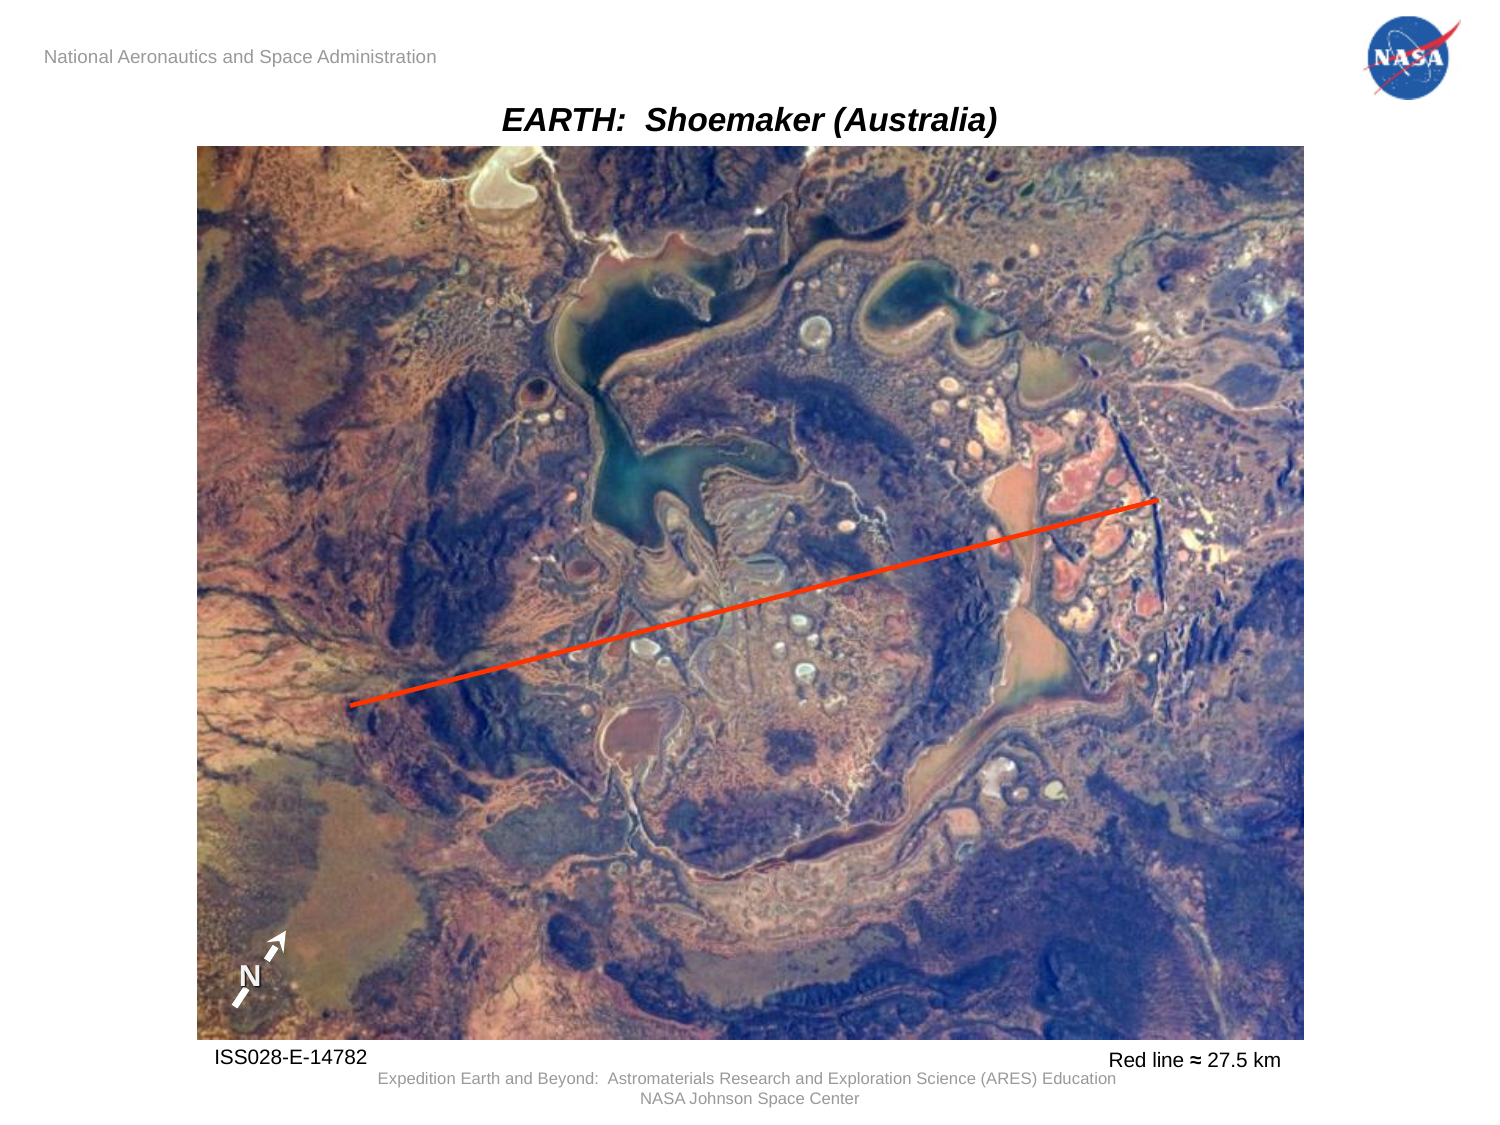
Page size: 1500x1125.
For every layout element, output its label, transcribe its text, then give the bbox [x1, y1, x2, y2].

text_box EARTH: Shoemaker (Australia) [381, 91, 1119, 145]
picture [1362, 15, 1461, 100]
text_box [195, 146, 1305, 1081]
